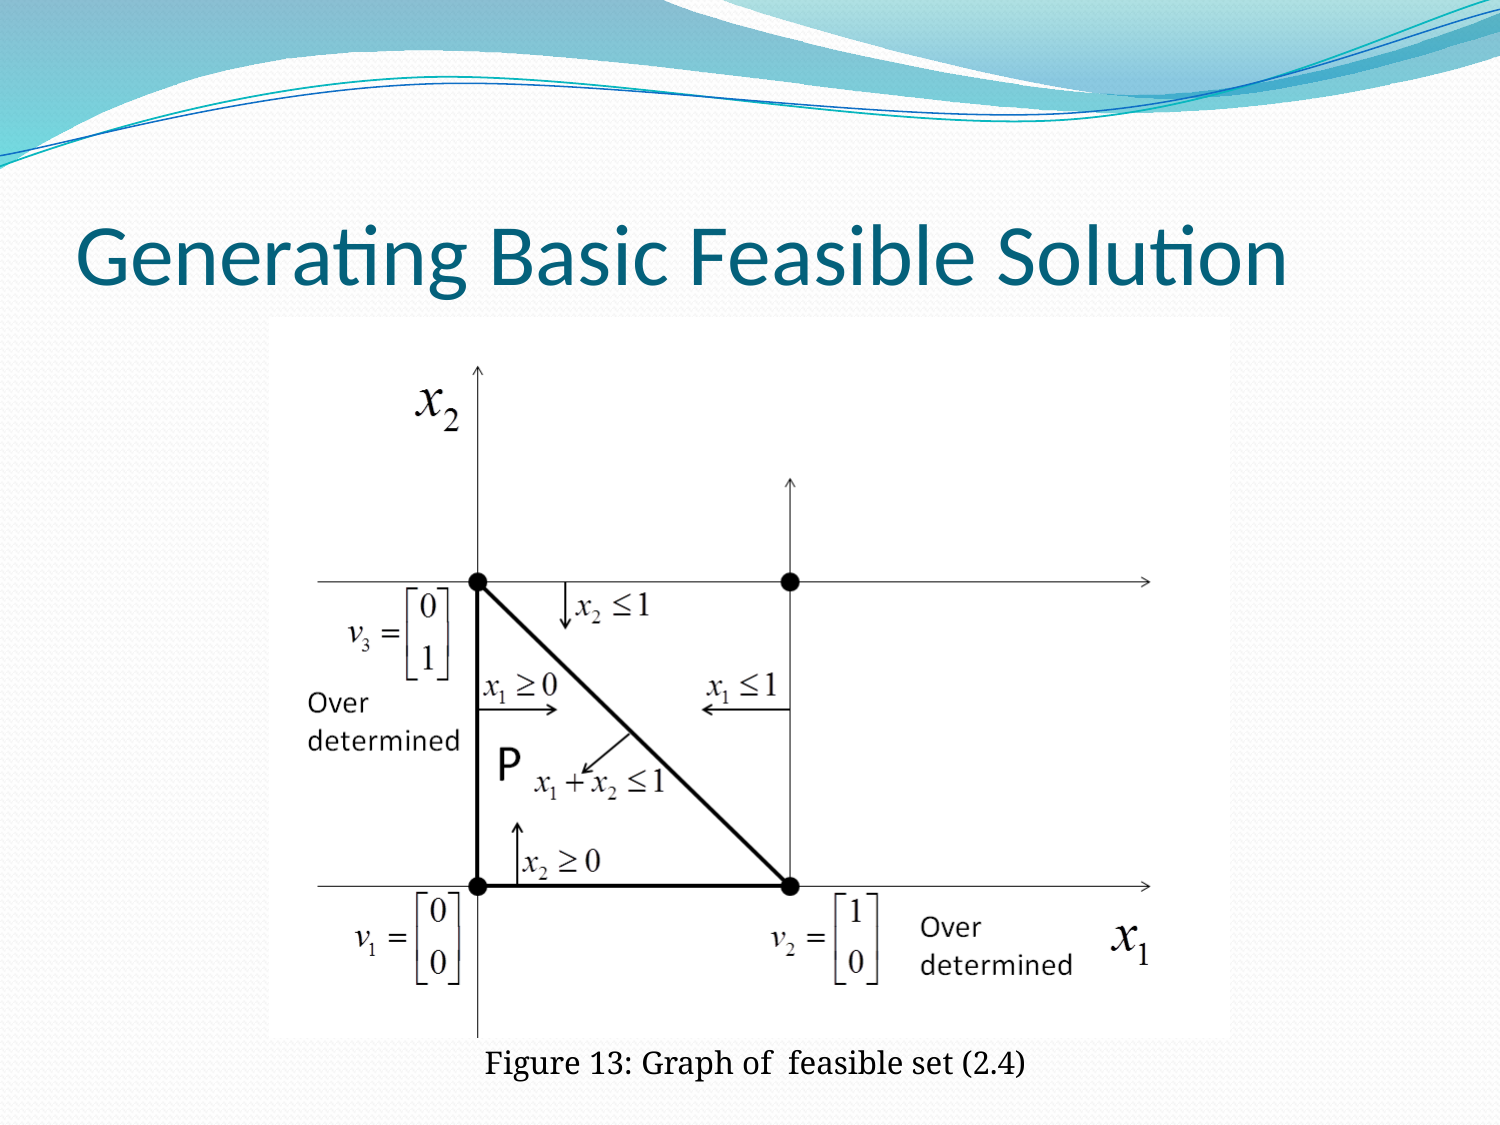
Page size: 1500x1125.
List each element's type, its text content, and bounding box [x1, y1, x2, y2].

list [269, 317, 1231, 1038]
table_header Figure 13: Graph of feasible set (2.4) [396, 1051, 1115, 1094]
title Generating Basic Feasible Solution [75, 115, 1425, 303]
